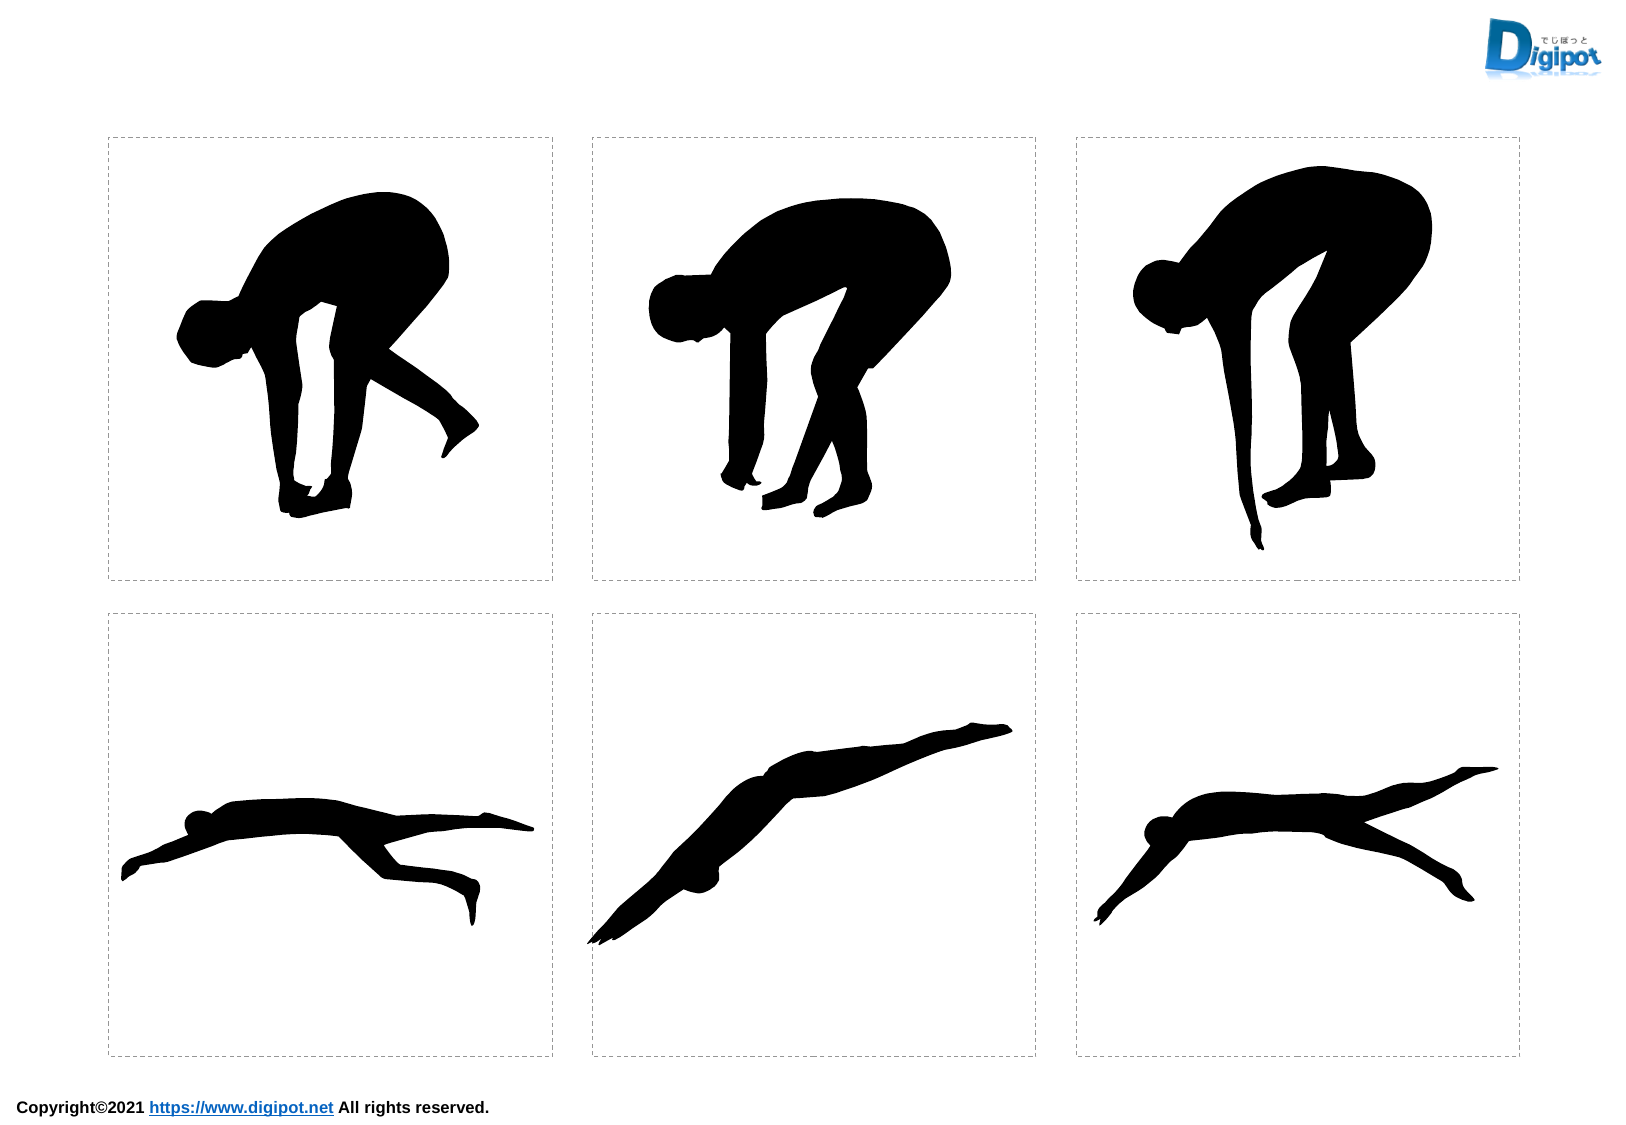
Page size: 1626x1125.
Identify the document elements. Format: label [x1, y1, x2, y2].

text_box [121, 798, 535, 926]
picture [1485, 18, 1602, 82]
text_box [587, 722, 1013, 946]
text_box [1093, 766, 1499, 926]
text_box [1133, 166, 1433, 551]
text_box [648, 198, 952, 518]
text_box [176, 192, 479, 519]
